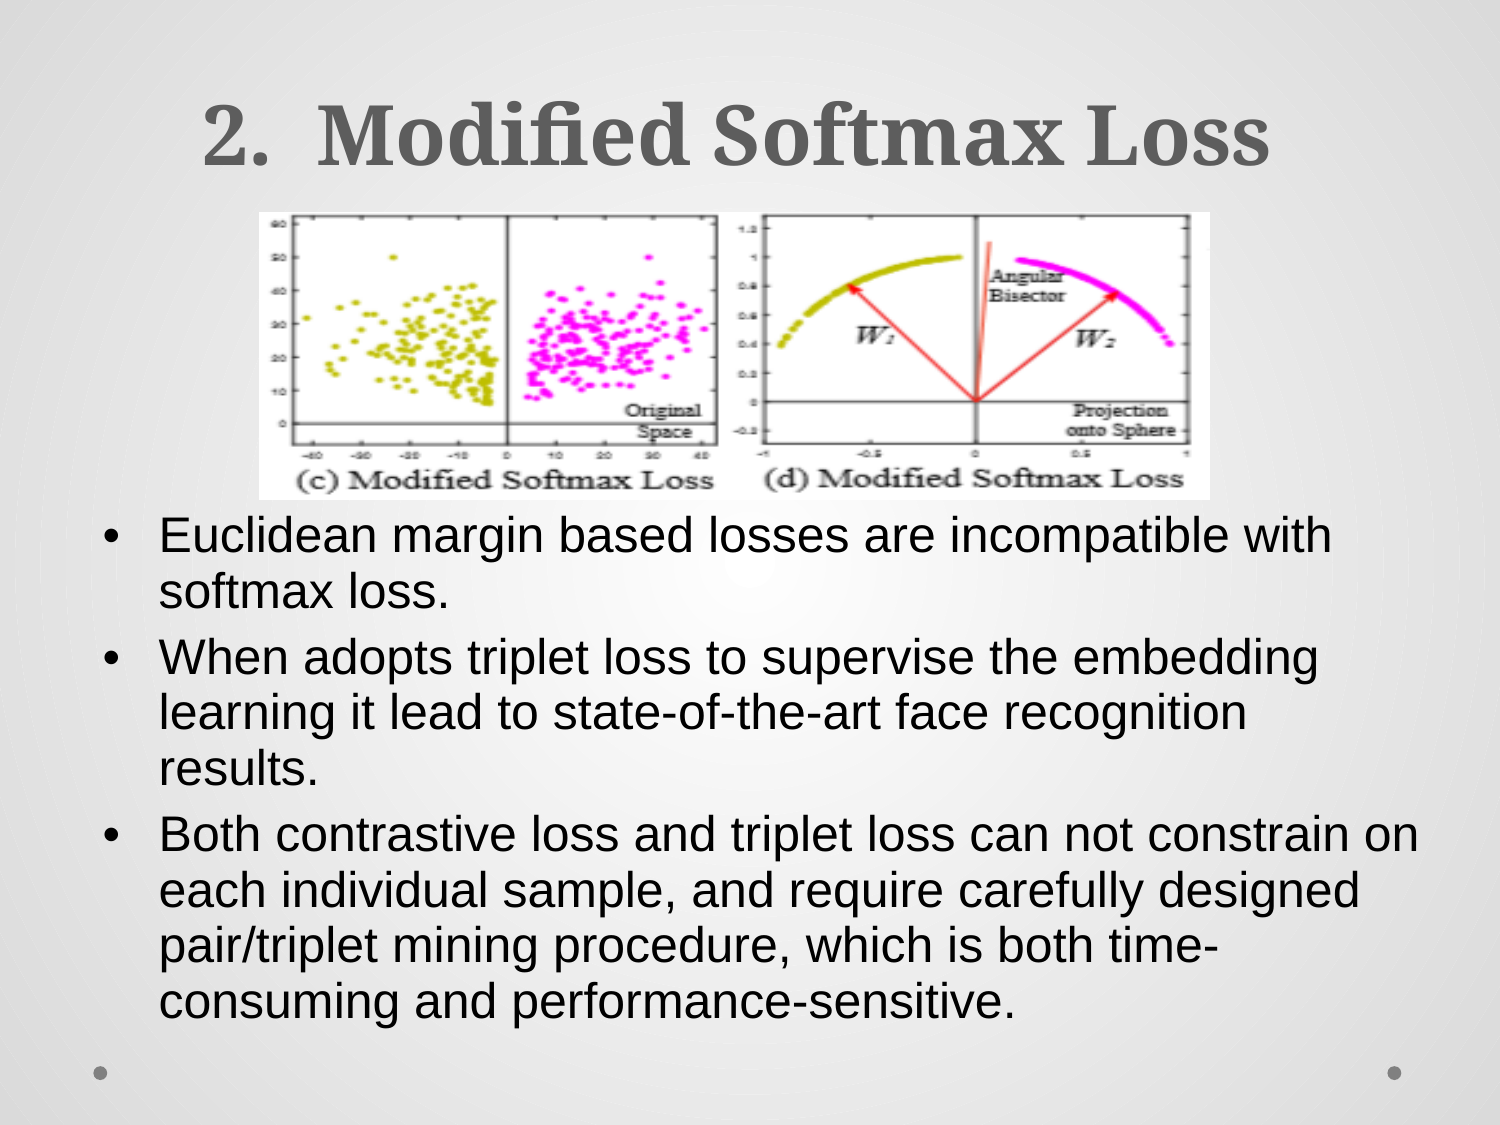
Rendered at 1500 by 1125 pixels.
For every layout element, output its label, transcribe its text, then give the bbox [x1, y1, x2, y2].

list Euclidean margin based losses are incompatible with softmax loss. When adopts triplet loss to supervise the embedding learning it lead to state-of-the-art face recognition results. Both contrastive loss and triplet loss can not constrain on each individual sample, and require carefully designed pair/triplet mining procedure, which is both time-consuming and performance-sensitive. [87, 500, 1438, 1100]
picture [258, 212, 1210, 501]
text_box 2. Modified Softmax Loss [187, 75, 1288, 190]
